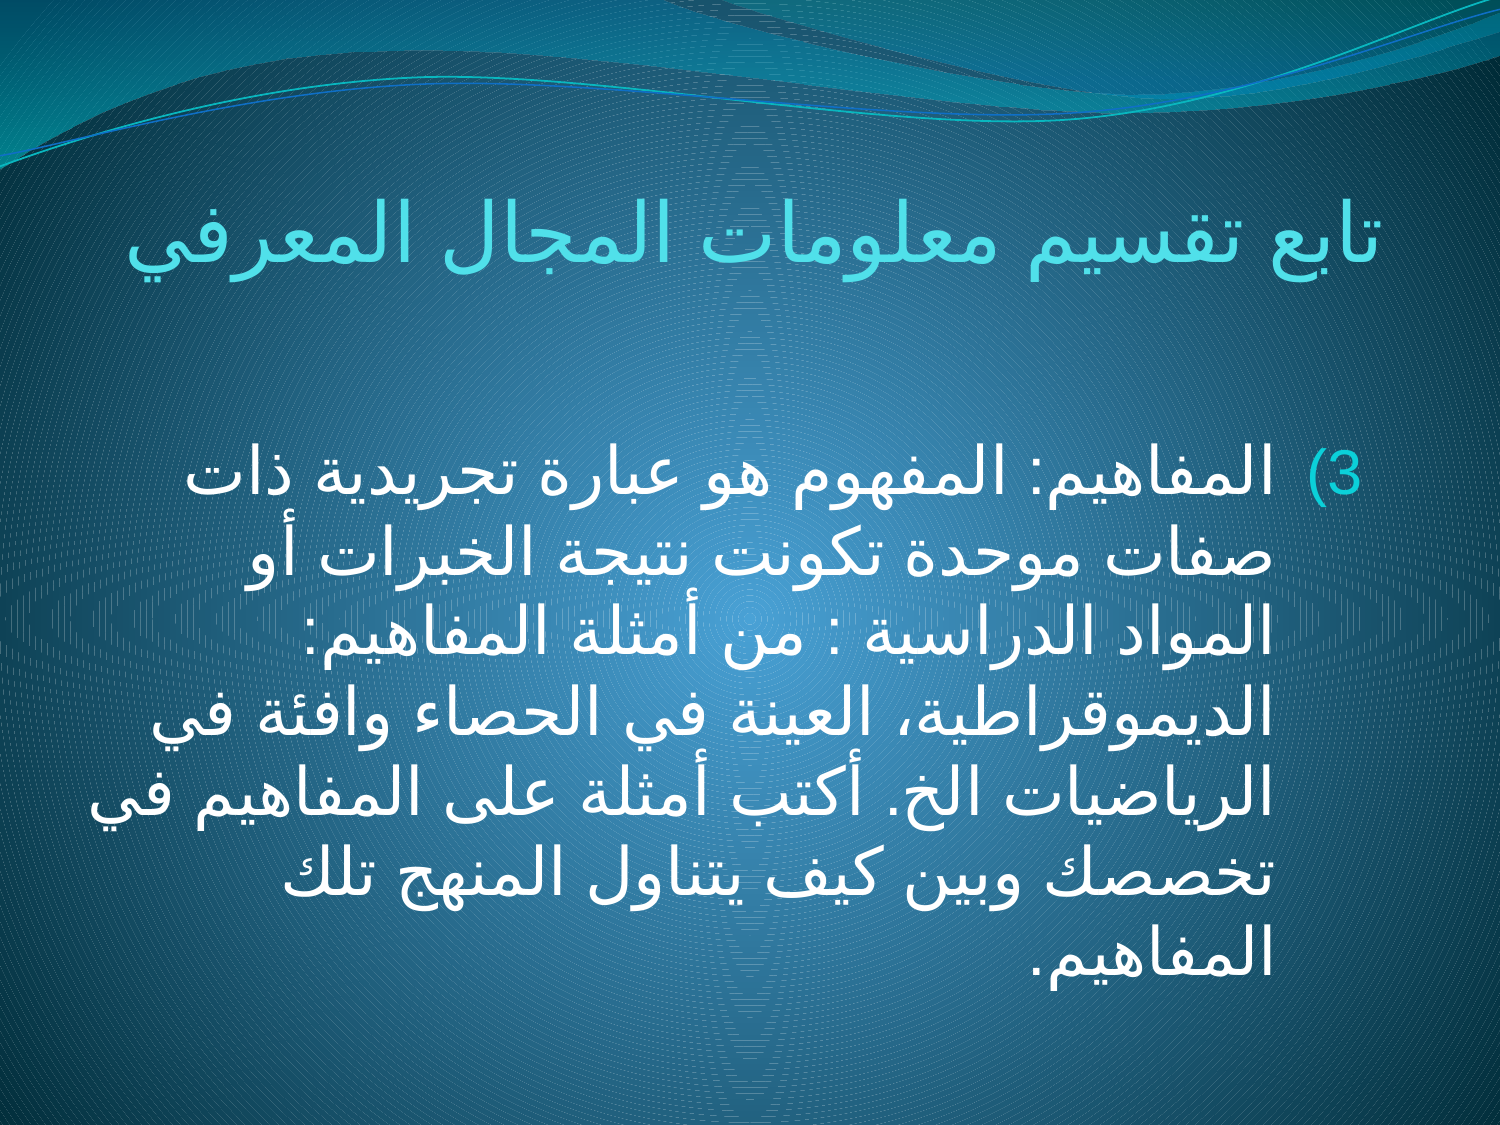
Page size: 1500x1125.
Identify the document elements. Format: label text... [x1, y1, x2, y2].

subtitle المفاهيم: المفهوم هو عبارة تجريدية ذات صفات موحدة تكونت نتيجة الخبرات أو المواد الدراسية : من أمثلة المفاهيم: الديموقراطية، العينة في الحصاء وافئة في الرياضيات الخ. أكتب أمثلة على المفاهيم في تخصصك وبين كيف يتناول المنهج تلك المفاهيم. [76, 420, 1366, 1125]
title تابع تقسيم معلومات المجال المعرفي [100, 54, 1389, 279]
